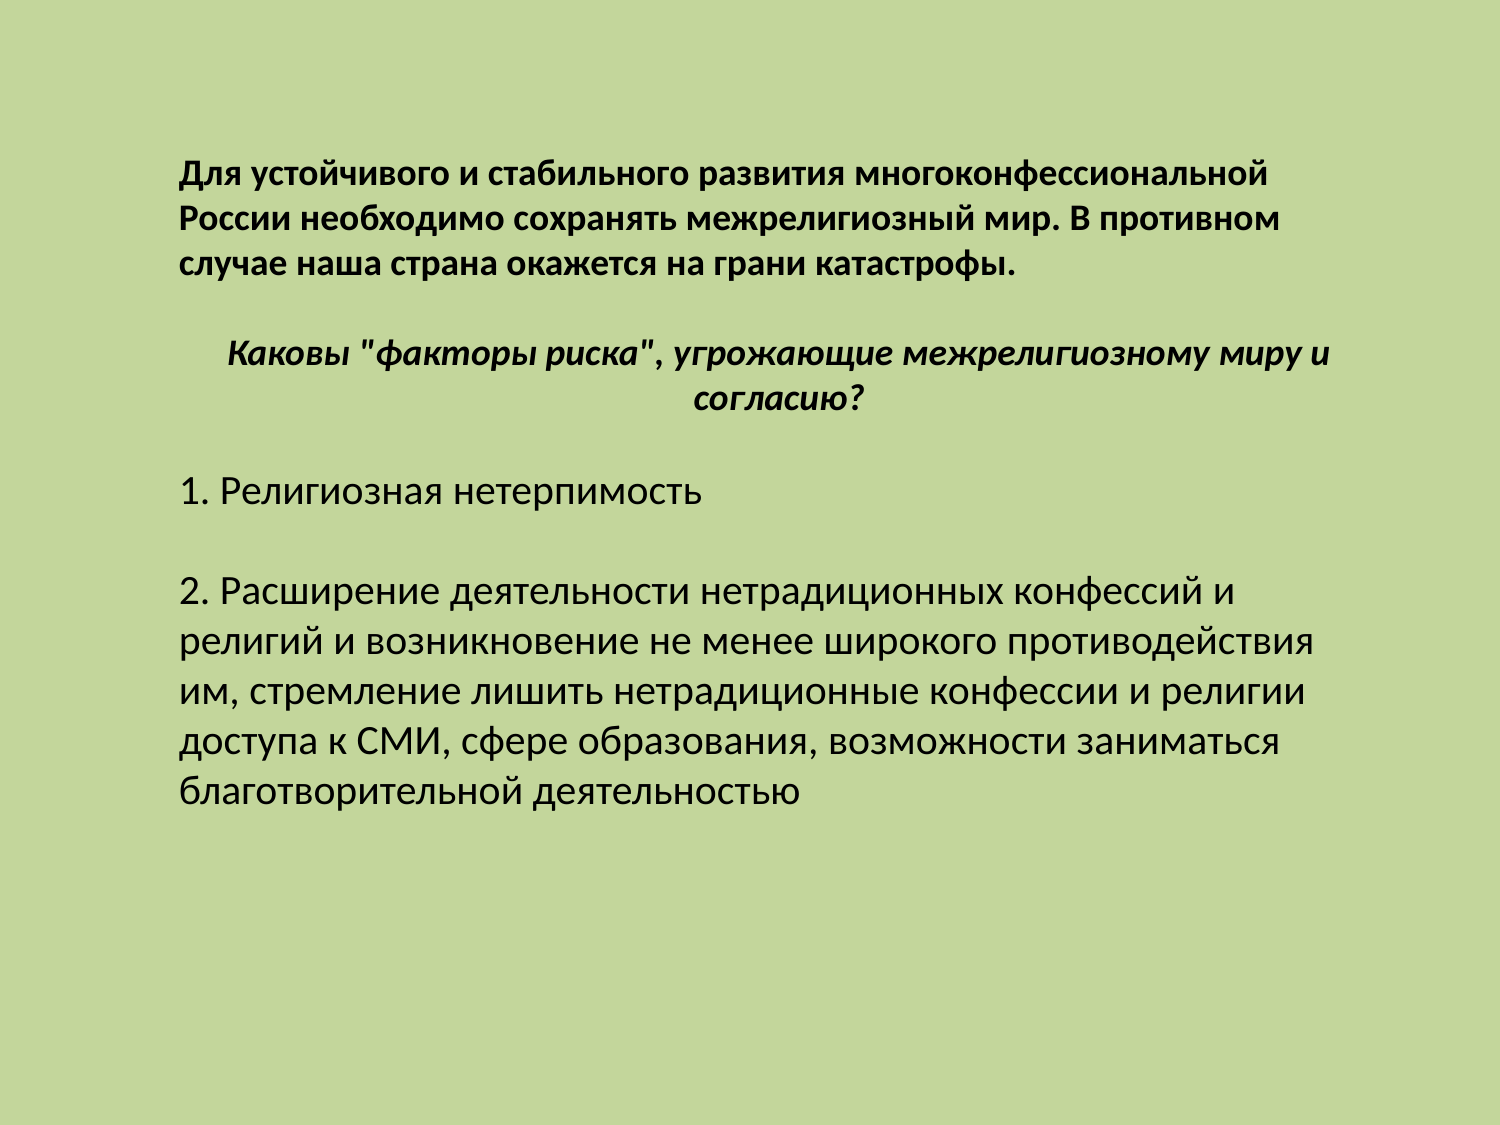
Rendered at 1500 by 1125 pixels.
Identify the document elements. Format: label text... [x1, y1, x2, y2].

text_box Для устойчивого и стабильного развития многоконфессиональной России необходимо сохранять межрелигиозный мир. В противном случае наша страна окажется на грани катастрофы. Каковы "факторы риска", угрожающие межрелигиозному миру и согласию? 1. Религиозная нетерпимость 2. Расширение деятельности нетрадиционных конфессий и религий и возникновение не менее широкого противодействия им, стремление лишить нетрадиционные конфессии и религии доступа к СМИ, сфере образования, возможности заниматься благотворительной деятельностью [163, 140, 1395, 821]
